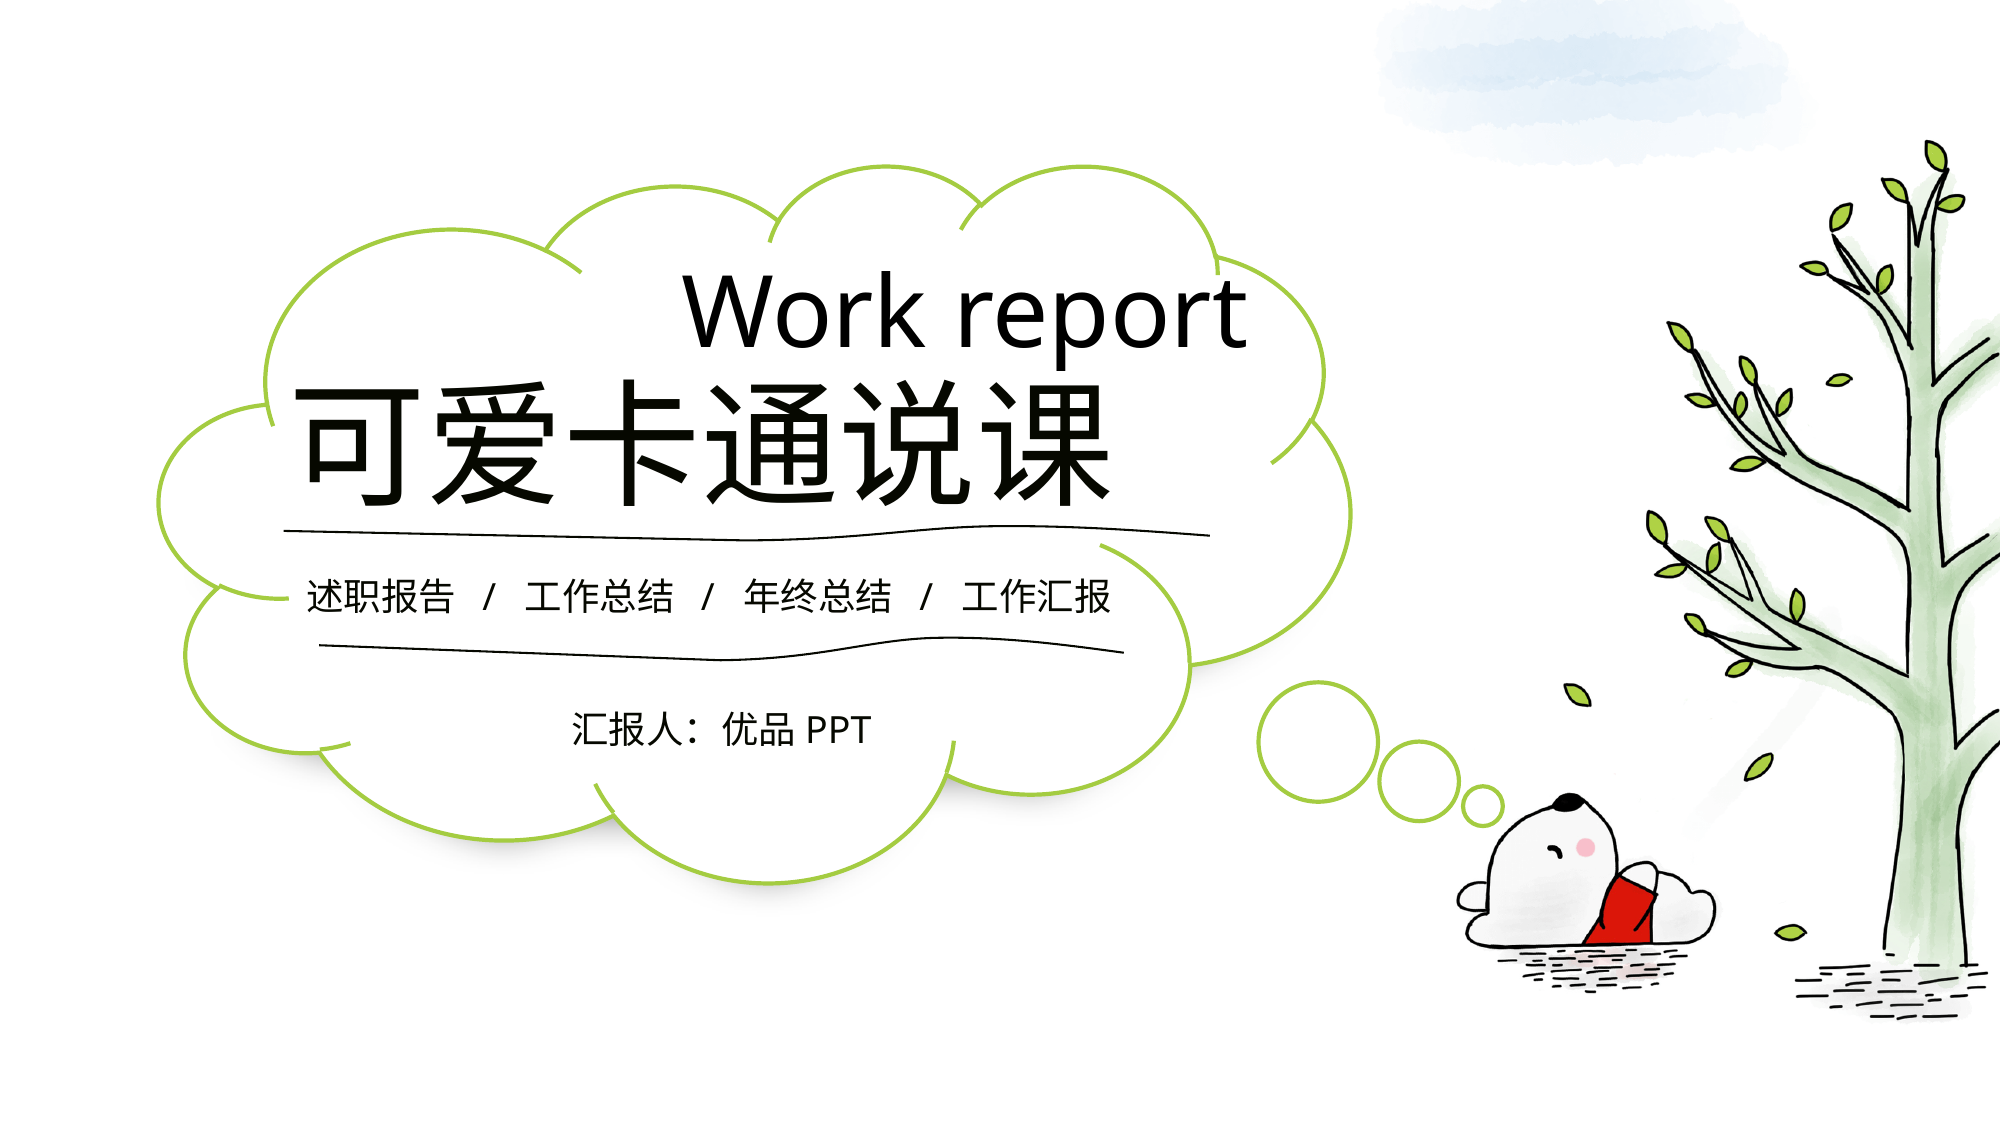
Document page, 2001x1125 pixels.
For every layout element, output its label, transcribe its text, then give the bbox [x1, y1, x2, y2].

text_box [283, 525, 1210, 542]
text_box 可爱卡通说课 [273, 350, 1276, 531]
text_box 汇报人：优品PPT [497, 698, 946, 759]
picture [1367, 0, 2000, 1125]
text_box [1257, 681, 1367, 803]
text_box Work report [666, 240, 1264, 375]
text_box [319, 636, 1124, 662]
text_box 述职报告 / 工作总结 / 年终总结 / 工作汇报 [208, 565, 1210, 626]
text_box [157, 165, 1352, 885]
